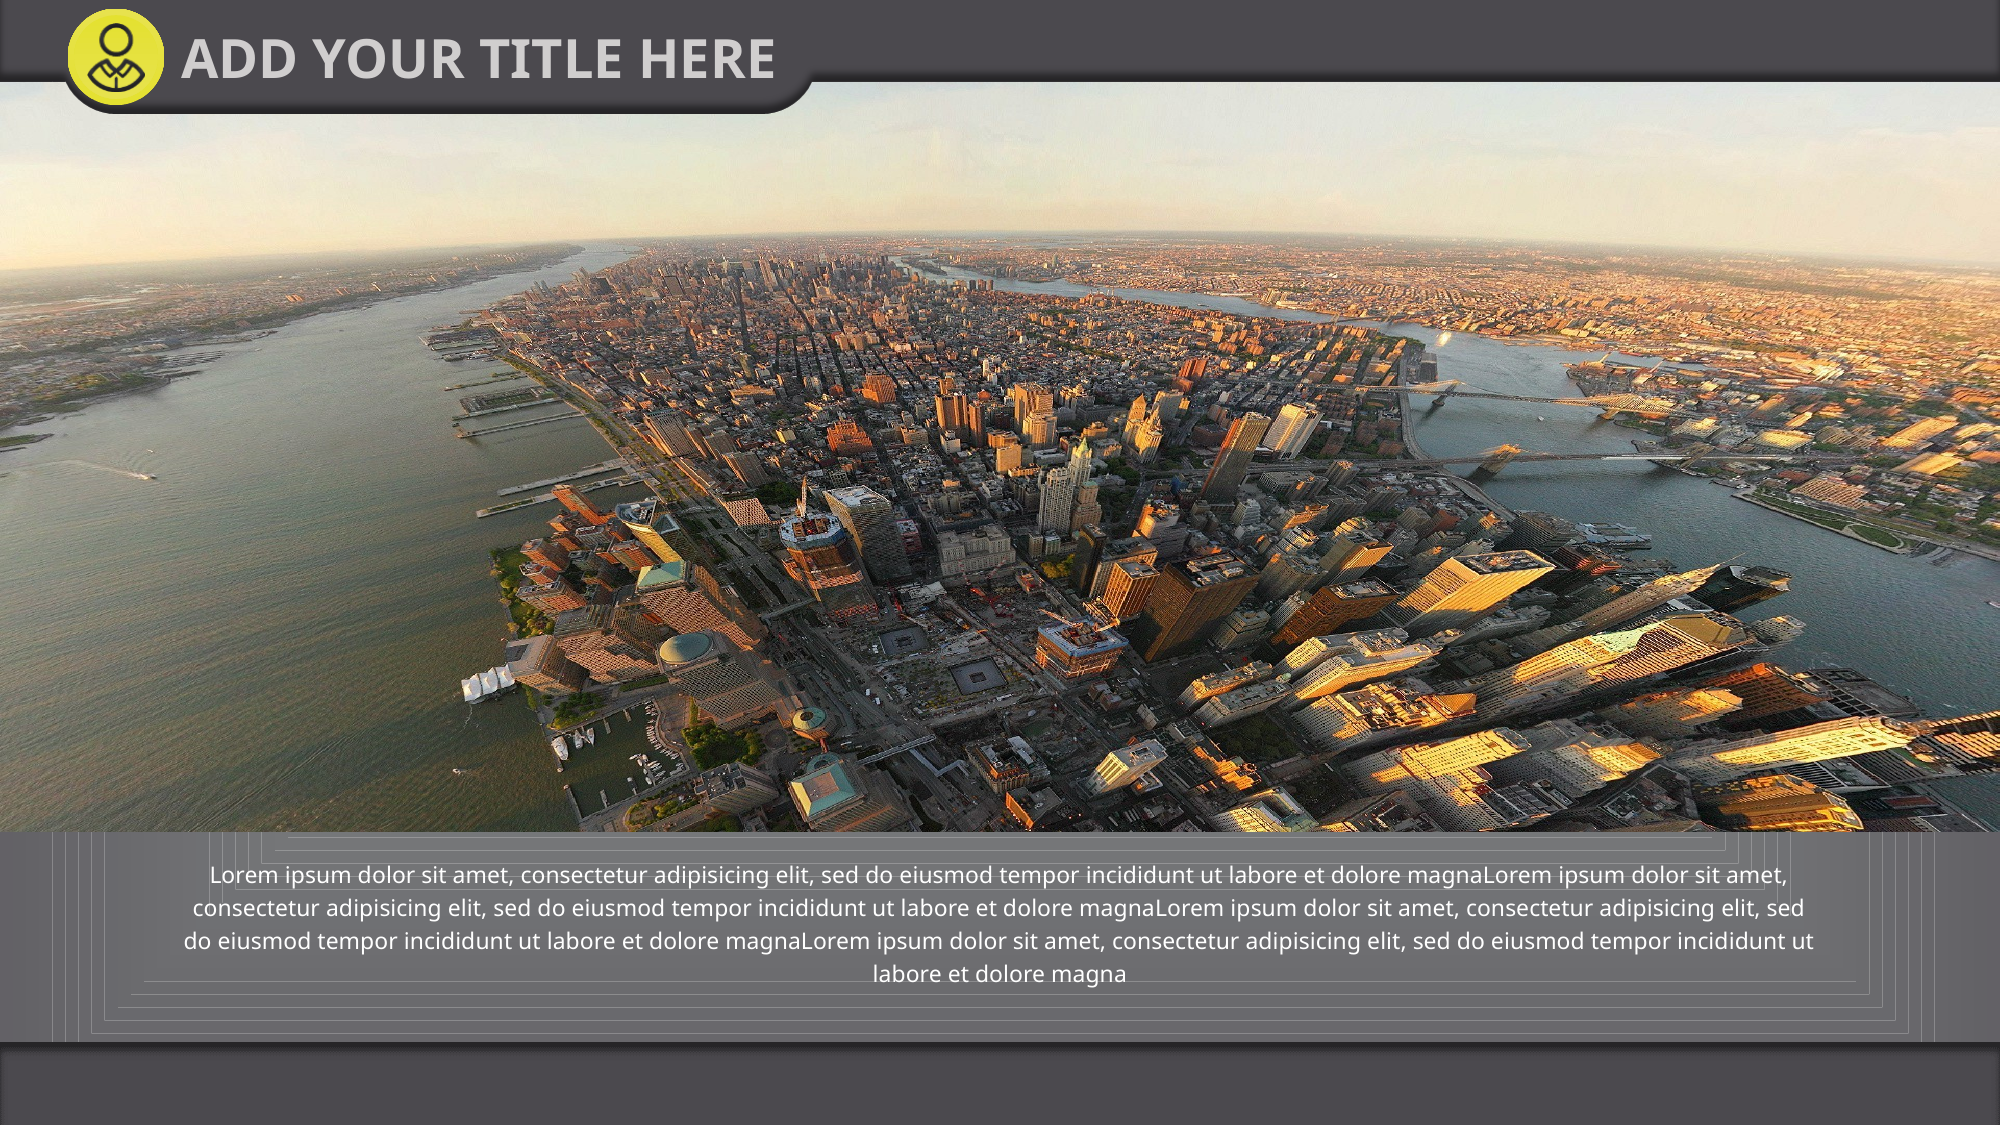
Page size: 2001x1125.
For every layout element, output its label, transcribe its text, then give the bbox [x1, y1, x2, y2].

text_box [67, 8, 165, 106]
picture [0, 1042, 2000, 1125]
text_box Lorem ipsum dolor sit amet, consectetur adipisicing elit, sed do eiusmod tempor incididunt ut labore et dolore magnaLorem ipsum dolor sit amet, consectetur adipisicing elit, sed do eiusmod tempor incididunt ut labore et dolore magnaLorem ipsum dolor sit amet, consectetur adipisicing elit, sed do eiusmod tempor incididunt ut labore et dolore magnaLorem ipsum dolor sit amet, consectetur adipisicing elit, sed do eiusmod tempor incididunt ut labore et dolore magna [164, 847, 1836, 995]
picture [0, 0, 2000, 832]
